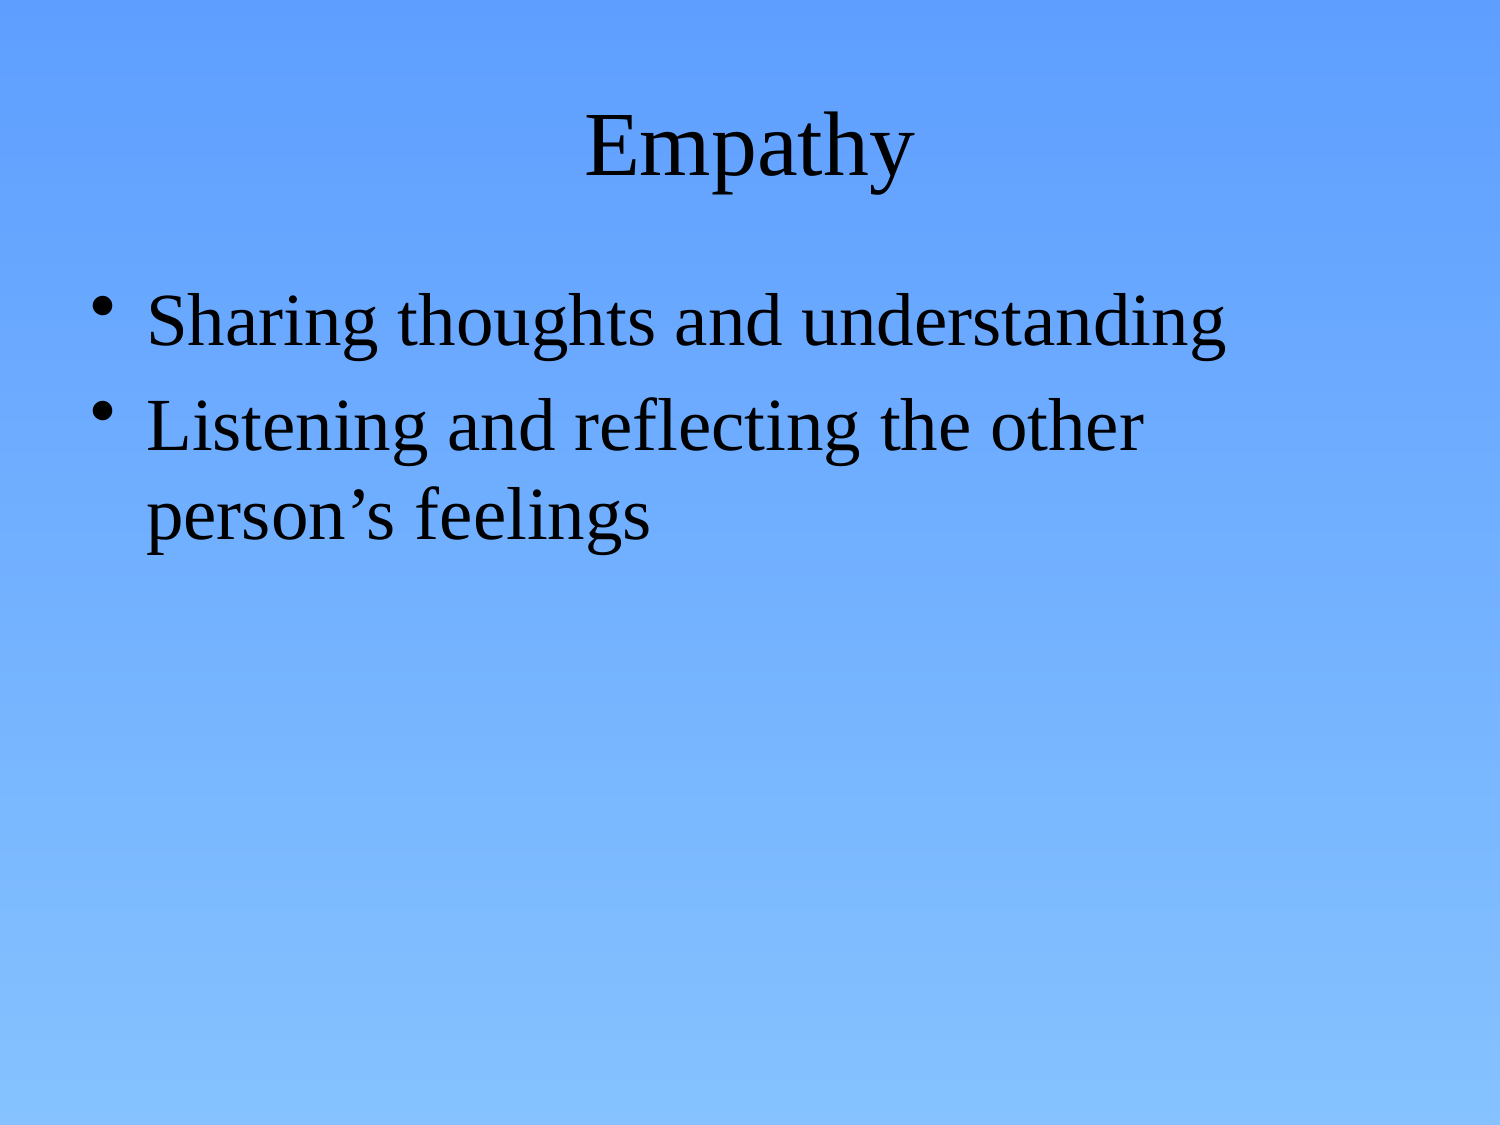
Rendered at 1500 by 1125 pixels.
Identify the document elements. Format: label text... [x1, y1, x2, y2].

list Sharing thoughts and understanding Listening and reflecting the other person’s feelings [74, 262, 1388, 1006]
title Empathy [74, 44, 1426, 233]
